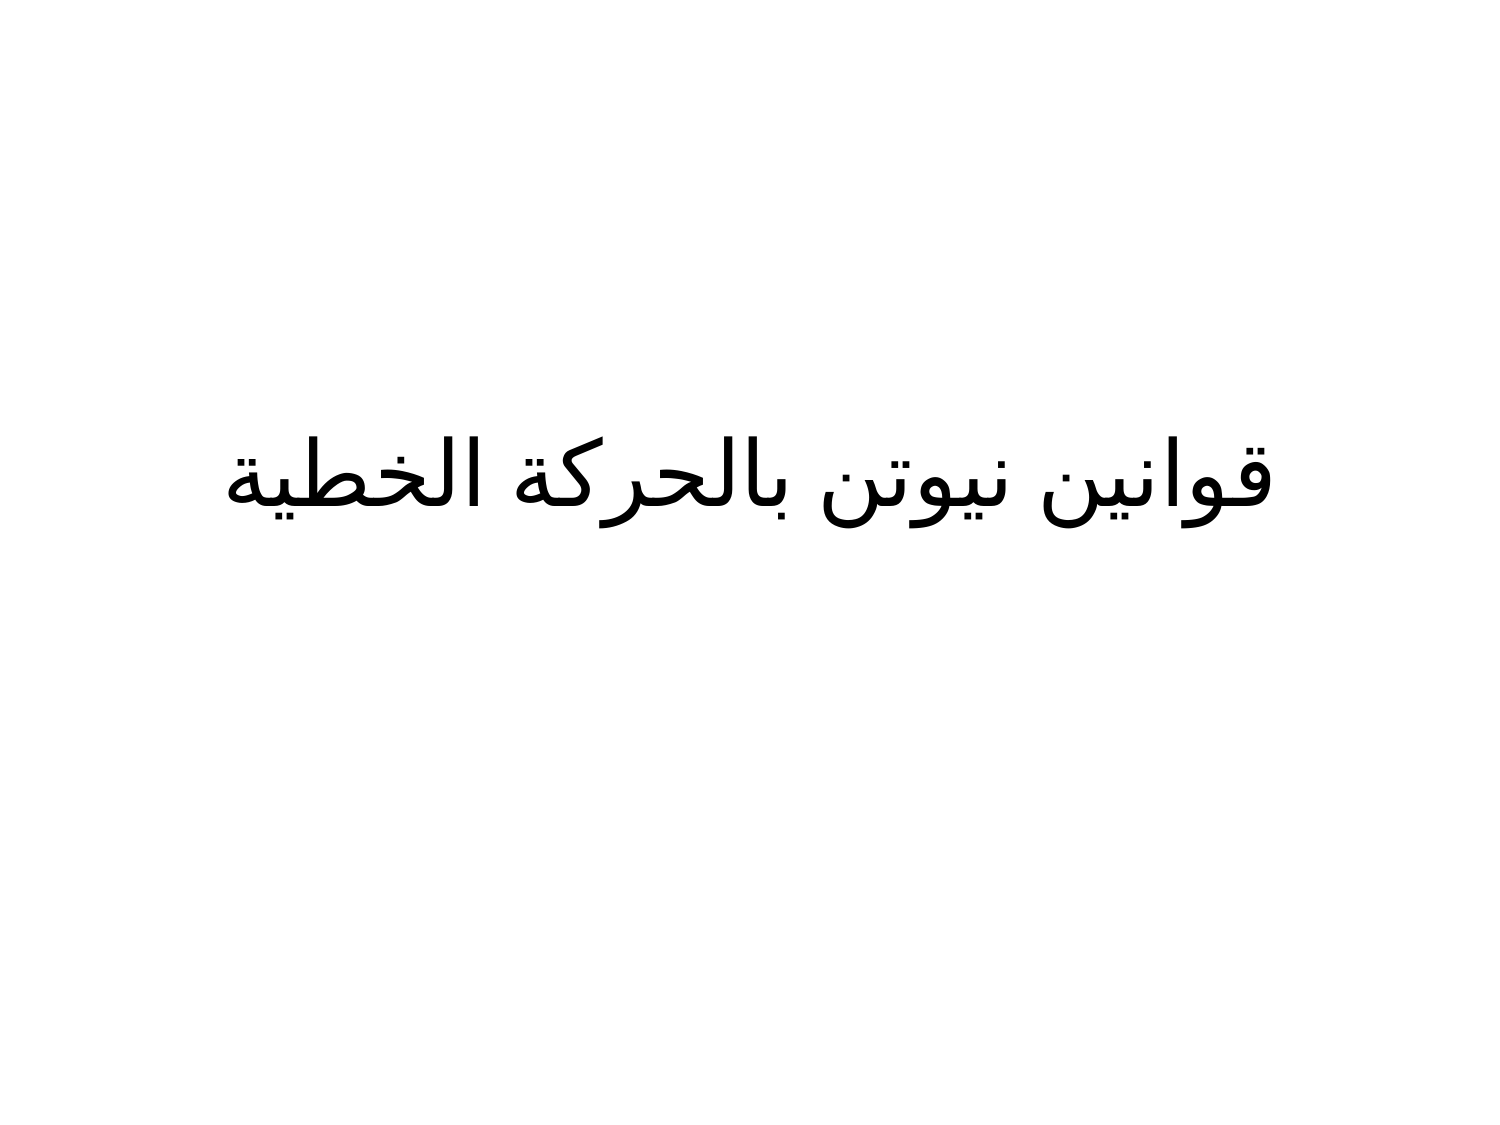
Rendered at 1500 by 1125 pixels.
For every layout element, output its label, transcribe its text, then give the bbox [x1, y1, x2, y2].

title قوانين نيوتن بالحركة الخطية [112, 349, 1388, 591]
